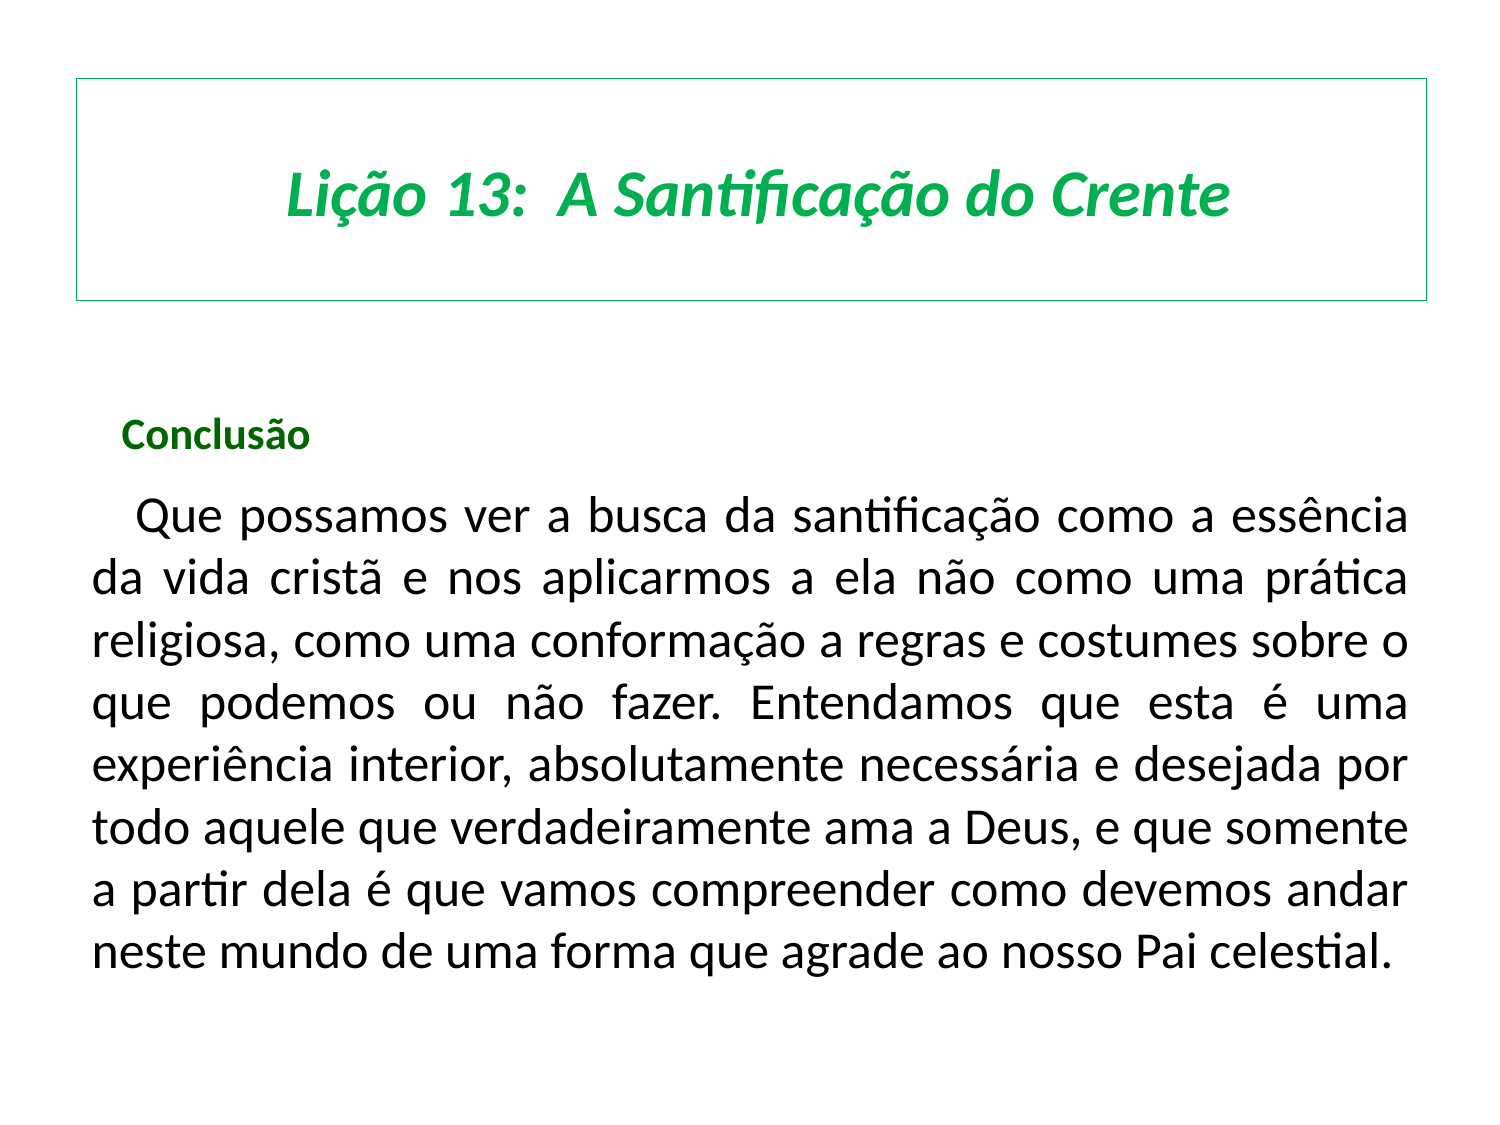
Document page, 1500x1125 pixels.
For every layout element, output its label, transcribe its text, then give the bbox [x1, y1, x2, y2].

title Lição 13: A Santificação do Crente [76, 78, 1427, 301]
list Conclusão Que possamos ver a busca da santificação como a essência da vida cristã e nos aplicarmos a ela não como uma prática religiosa, como uma conformação a regras e costumes sobre o que podemos ou não fazer. Entendamos que esta é uma experiência interior, absolutamente necessária e desejada por todo aquele que verdadeiramente ama a Deus, e que somente a partir dela é que vamos compreender como devemos andar neste mundo de uma forma que agrade ao nosso Pai celestial. [76, 397, 1427, 1047]
